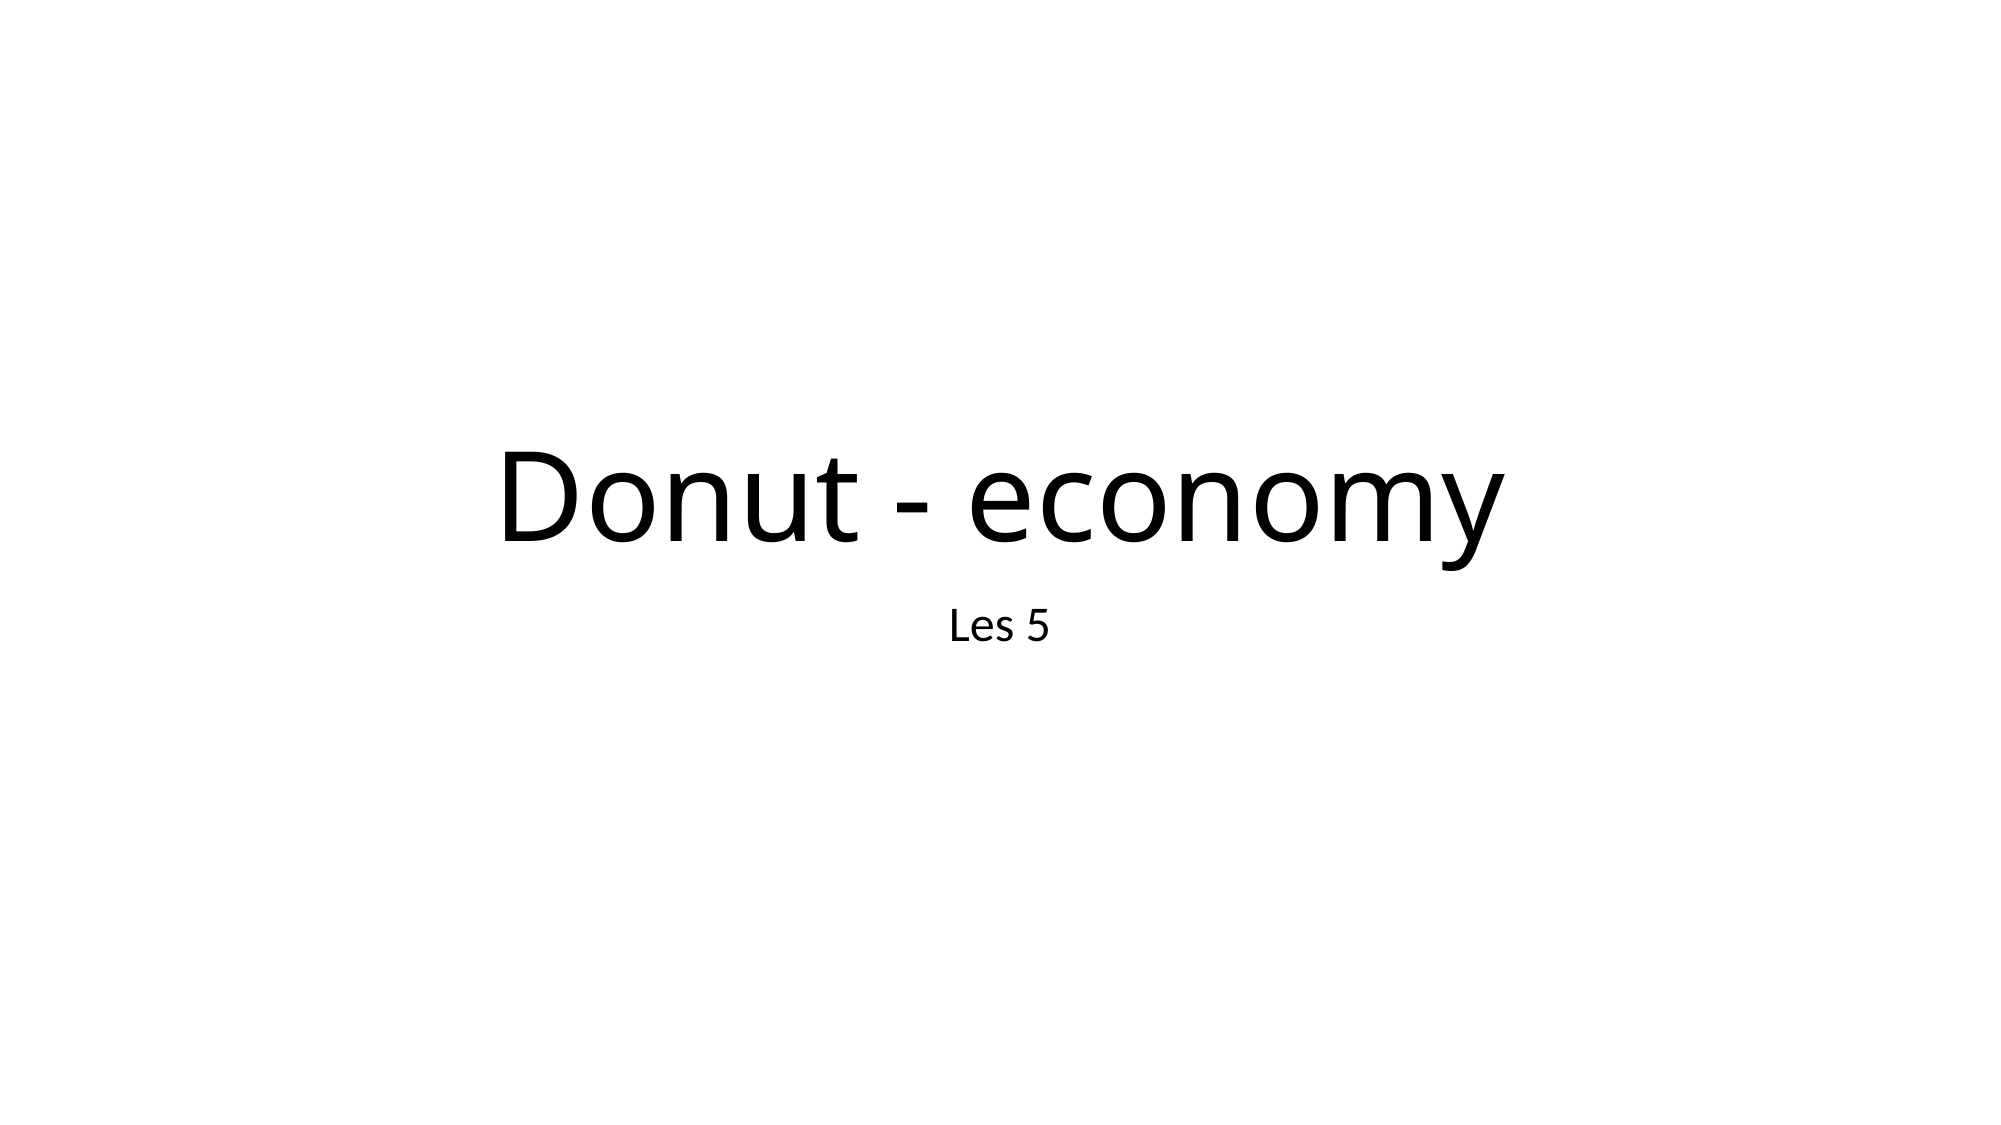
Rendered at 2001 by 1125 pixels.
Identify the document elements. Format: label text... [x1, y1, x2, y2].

title Donut - economy [249, 184, 1750, 576]
subtitle Les 5 [249, 590, 1750, 863]
